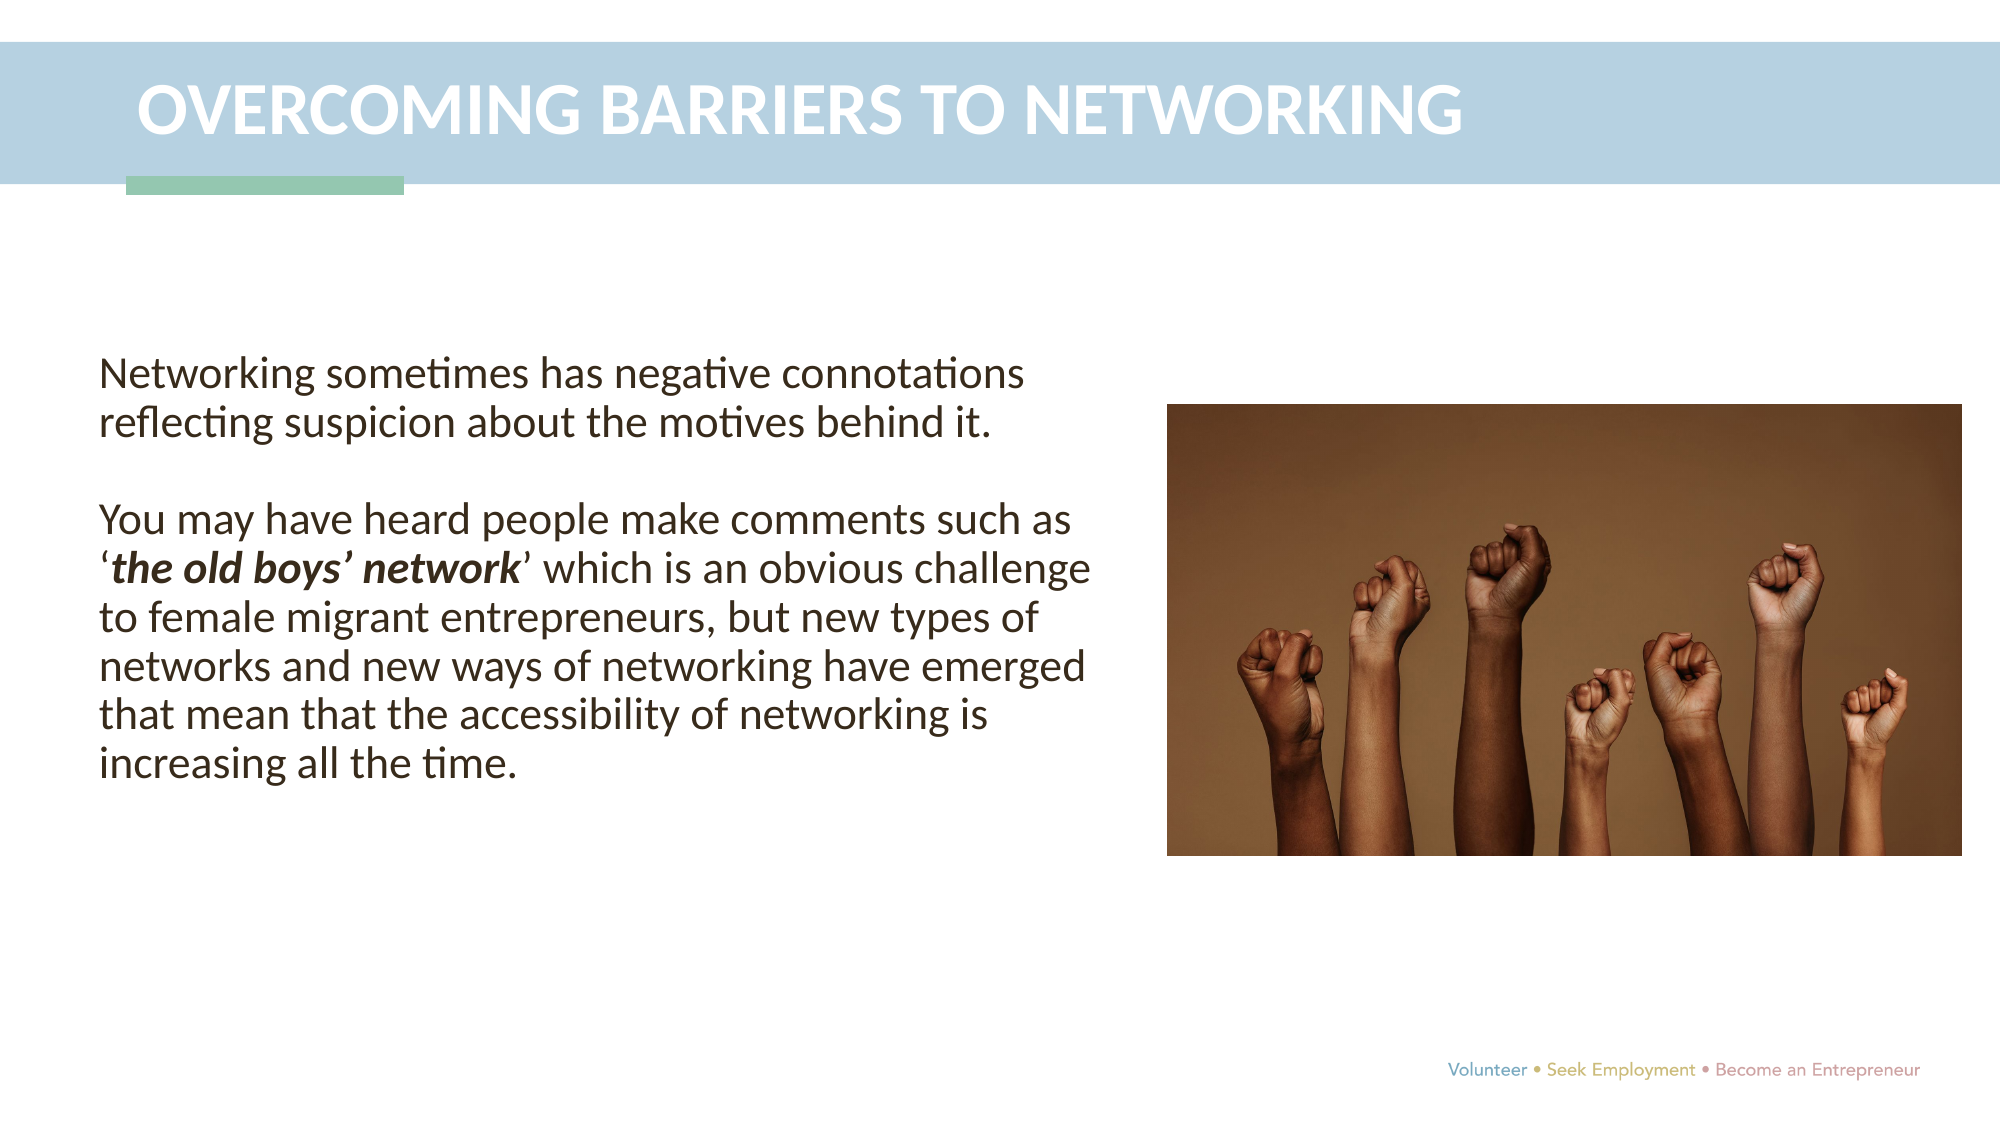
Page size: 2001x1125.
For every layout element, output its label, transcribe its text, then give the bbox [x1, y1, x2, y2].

list Networking sometimes has negative connotations reflecting suspicion about the motives behind it. You may have heard people make comments such as ‘the old boys’ network’ which is an obvious challenge to female migrant entrepreneurs, but new types of networks and new ways of networking have emerged that mean that the accessibility of networking is increasing all the time. [84, 341, 1137, 1019]
list OVERCOMING BARRIERS TO NETWORKING [123, 51, 1913, 170]
picture [1167, 404, 1962, 856]
picture [1418, 1046, 1971, 1103]
